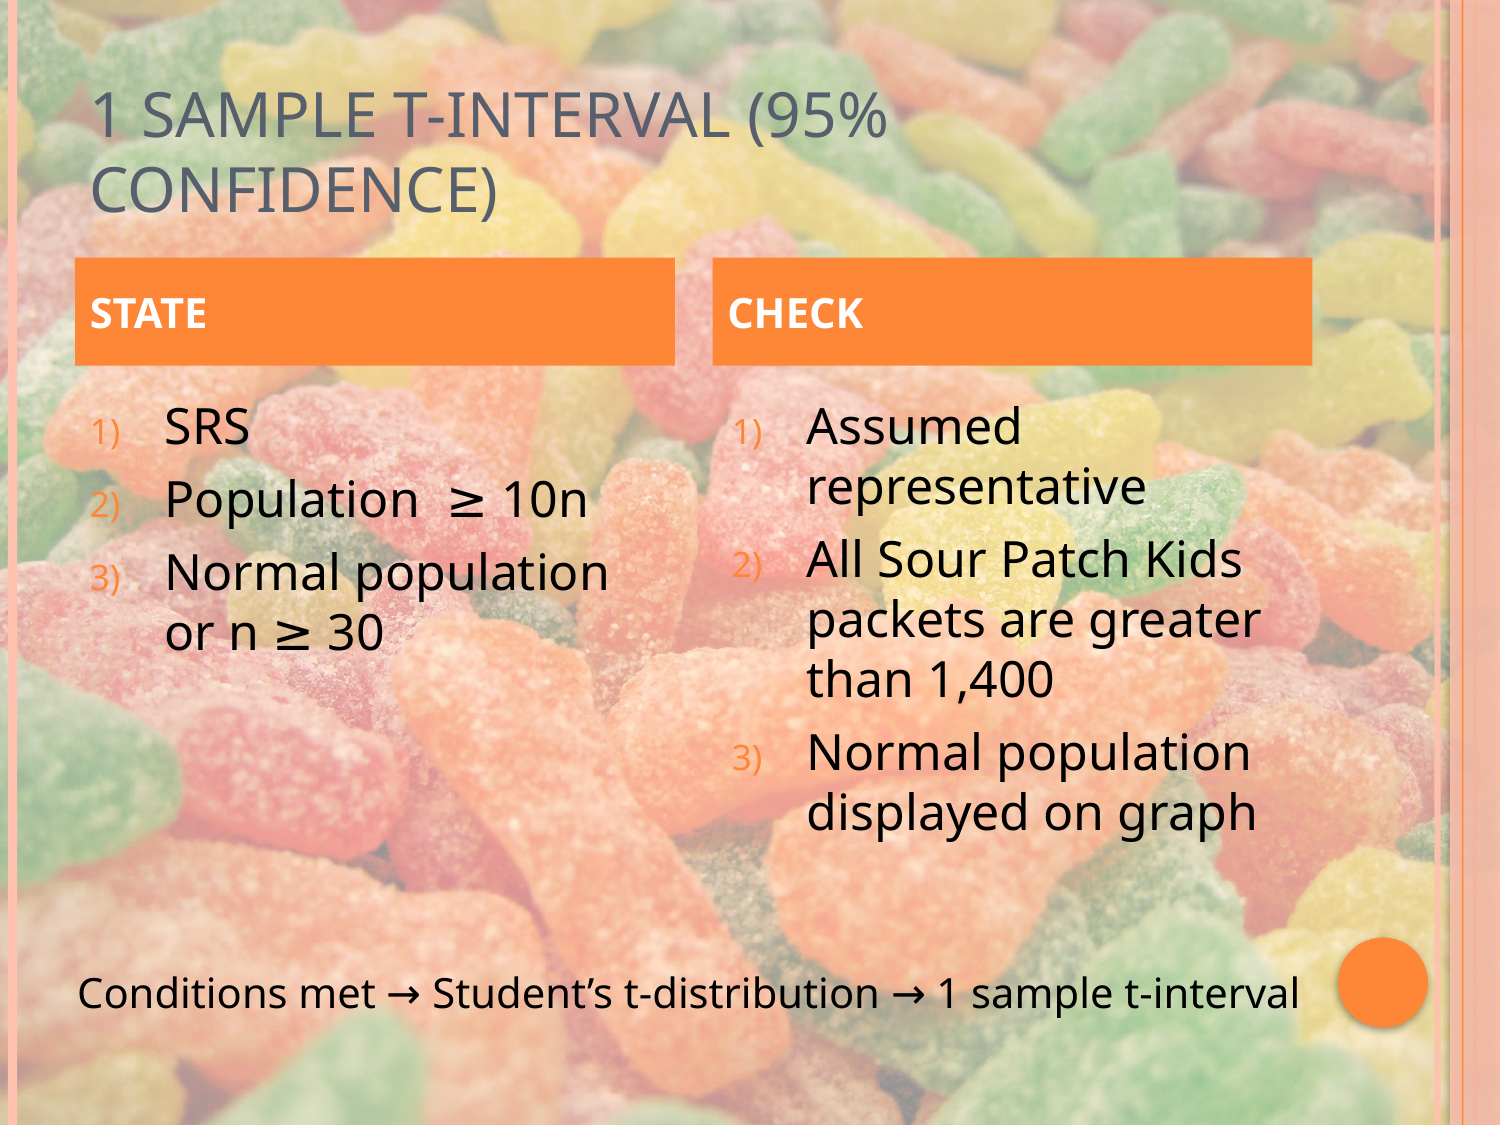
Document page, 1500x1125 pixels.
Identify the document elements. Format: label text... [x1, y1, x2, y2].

list Assumed representative All Sour Patch Kids packets are greater than 1,400 Normal population displayed on graph [717, 387, 1318, 959]
list STATE [75, 257, 675, 366]
list SRS Population ≥ 10n Normal population or n ≥ 30 [75, 387, 675, 959]
list CHECK [712, 257, 1313, 366]
text_box Conditions met → Student’s t-distribution → 1 sample t-interval [62, 959, 1400, 1025]
title 1 sample t-interval (95% confidence) [75, 44, 1313, 233]
